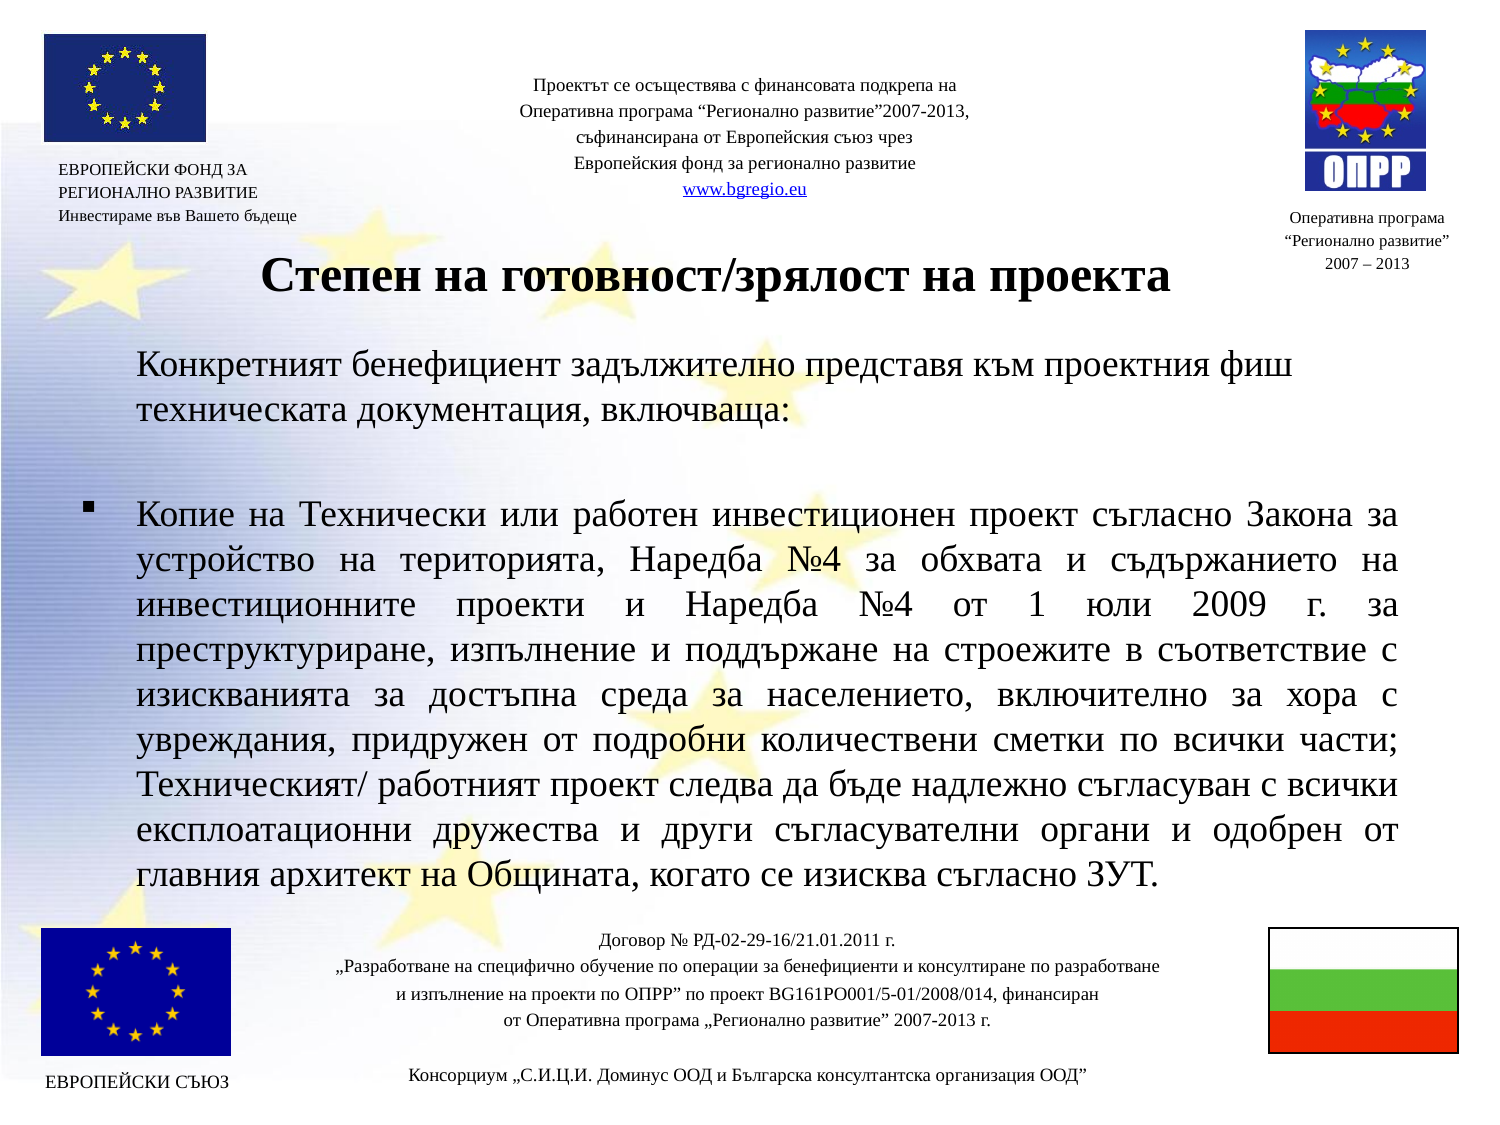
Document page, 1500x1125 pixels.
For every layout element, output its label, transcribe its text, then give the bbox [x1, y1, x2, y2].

picture [0, 0, 1500, 1125]
title Степен на готовност/зрялост на проекта [41, 234, 1392, 338]
list Конкретният бенефициент задължително представя към проектния фиш техническата документация, включваща: Копие на Технически или работен инвестиционен проект съгласно Закона за устройство на територията, Наредба №4 за обхвата и съдържанието на инвестиционните проекти и Наредба №4 от 1 юли 2009 г. за преструктуриране, изпълнение и поддържане на строежите в съответствие с изискванията за достъпна среда за населението, включително за хора с увреждания, придружен от подробни количествени сметки по всички части; Техническият/ работният проект следва да бъде надлежно съгласуван с всички експлоатационни дружества и други съгласувателни органи и одобрен от главния архитект на Общината, когато се изисква съгласно ЗУТ. [64, 278, 1415, 917]
